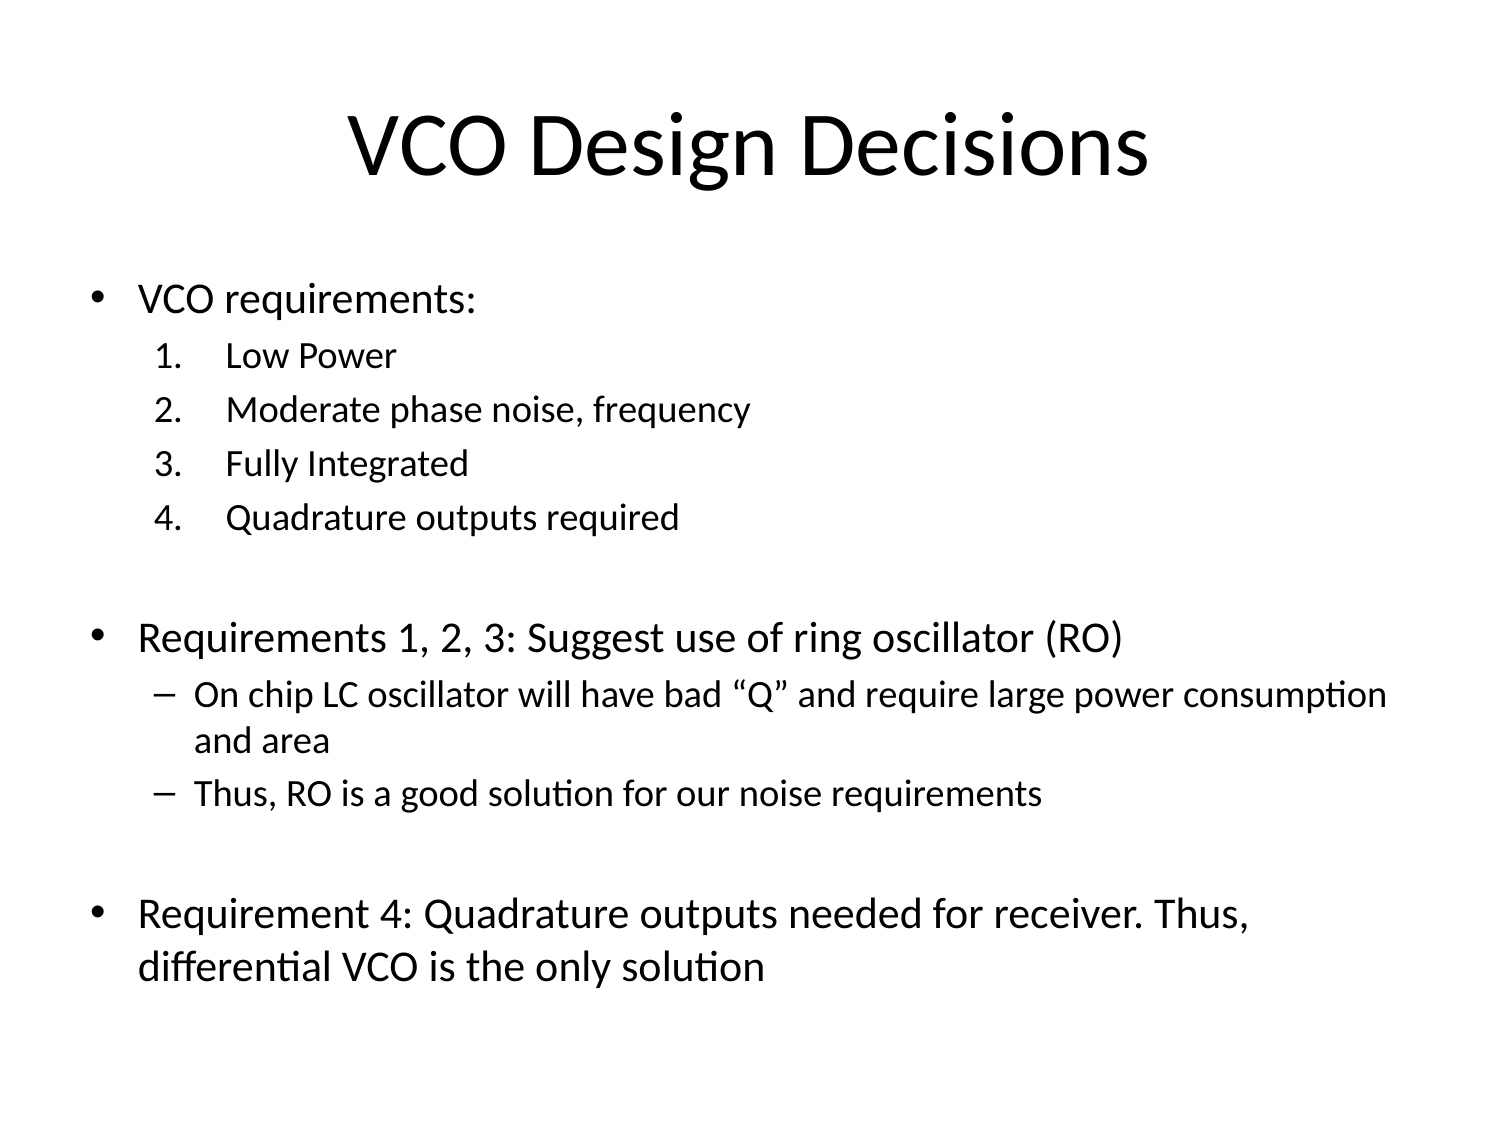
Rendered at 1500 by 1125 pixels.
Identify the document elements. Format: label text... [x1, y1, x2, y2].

title VCO Design Decisions [75, 45, 1425, 233]
list VCO requirements: Low Power Moderate phase noise, frequency Fully Integrated Quadrature outputs required Requirements 1, 2, 3: Suggest use of ring oscillator (RO) On chip LC oscillator will have bad “Q” and require large power consumption and area Thus, RO is a good solution for our noise requirements Requirement 4: Quadrature outputs needed for receiver. Thus, differential VCO is the only solution [75, 262, 1425, 1005]
